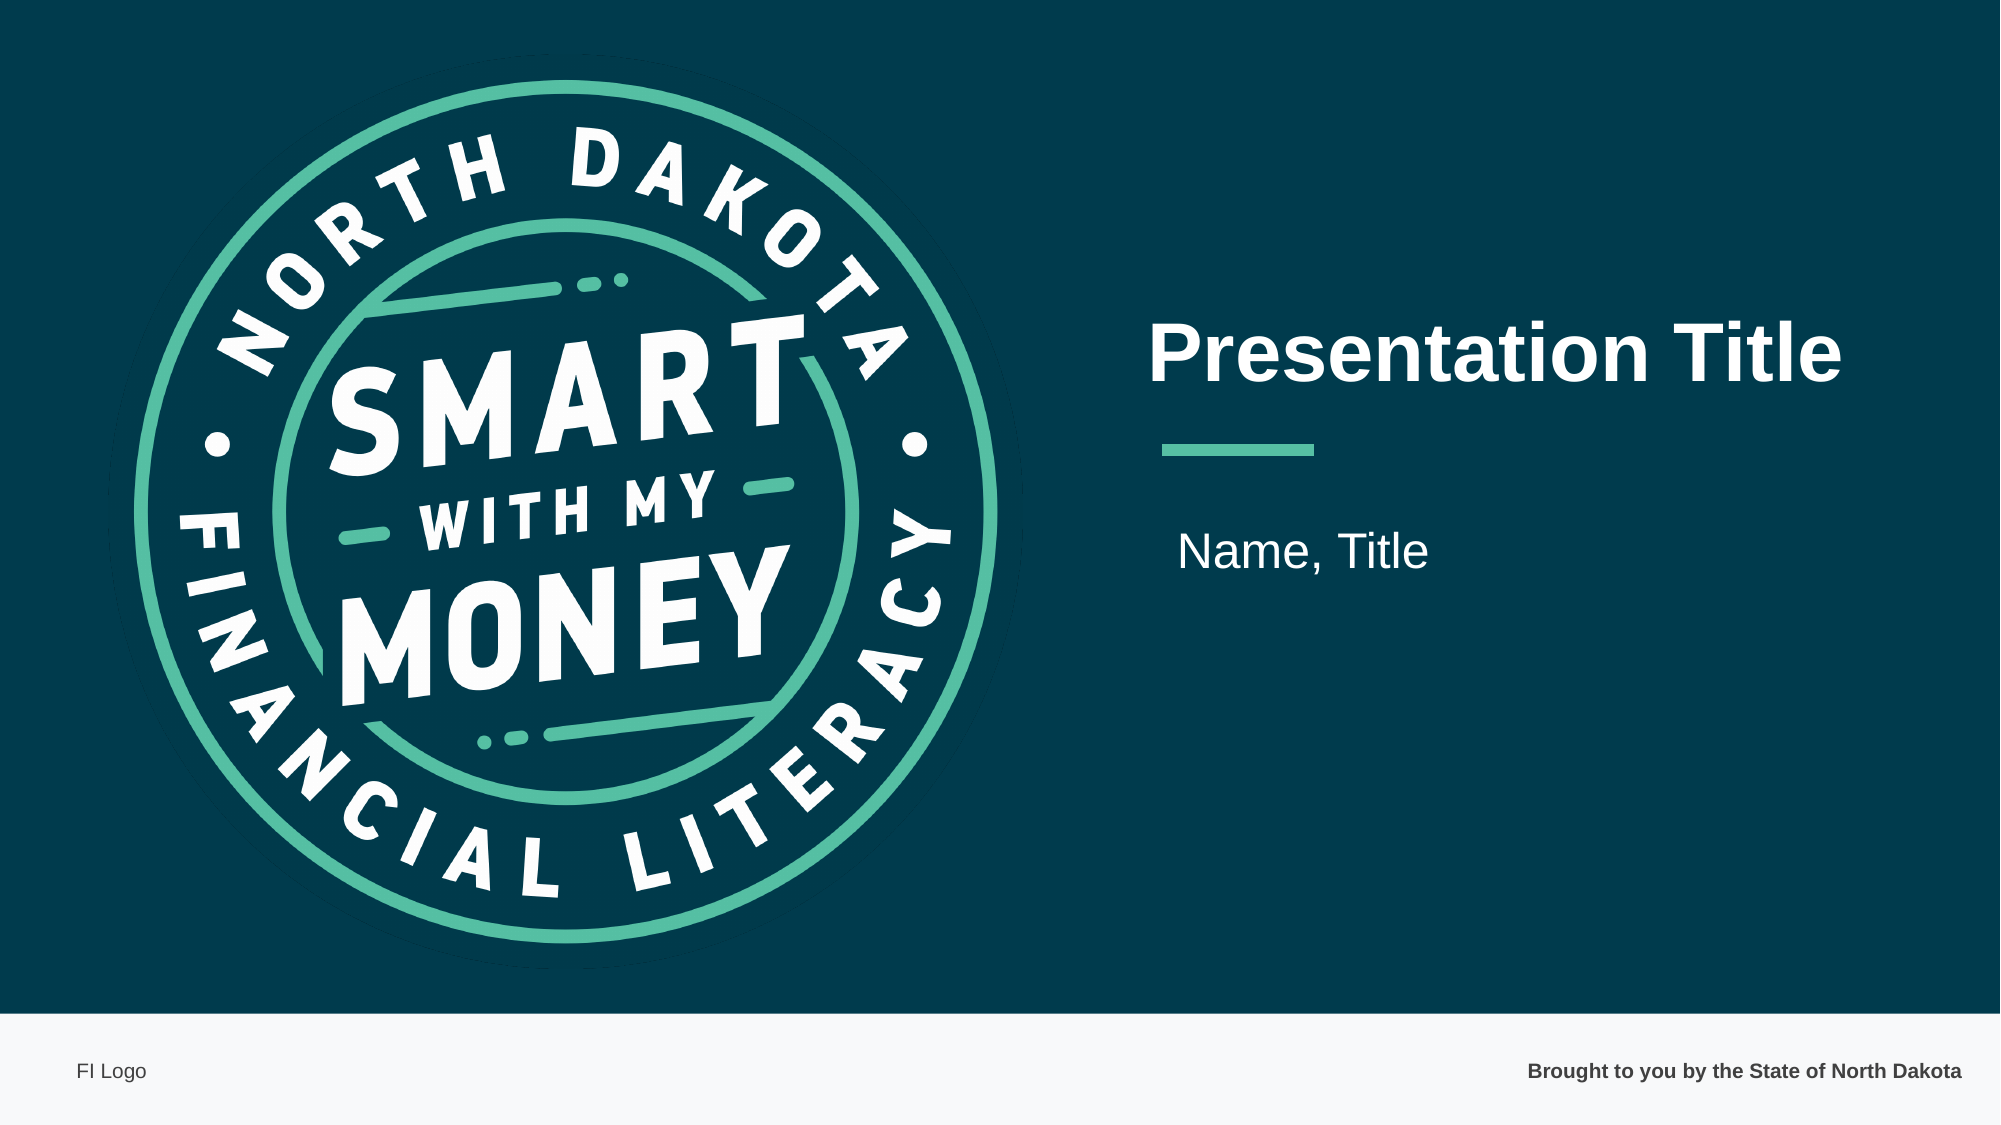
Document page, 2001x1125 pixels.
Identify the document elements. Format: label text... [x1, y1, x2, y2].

text_box Name, Title [1162, 511, 2000, 587]
picture [135, 81, 997, 943]
text_box Presentation Title [1132, 290, 2000, 406]
text_box [0, 0, 2000, 1015]
